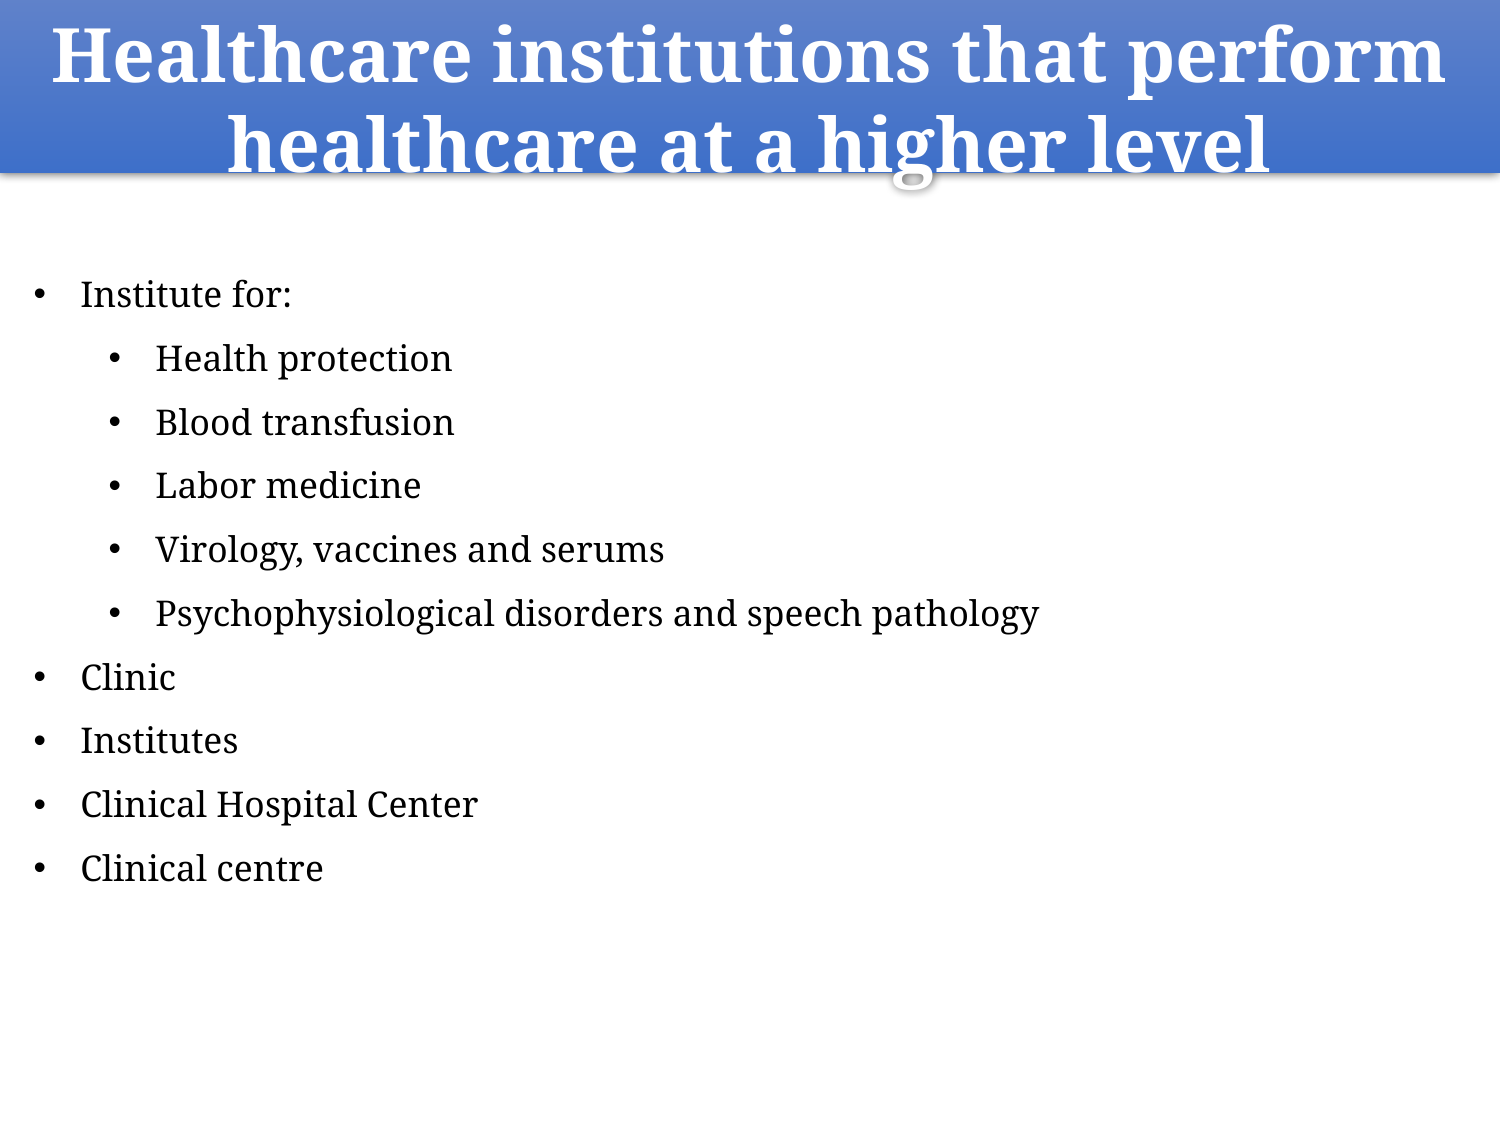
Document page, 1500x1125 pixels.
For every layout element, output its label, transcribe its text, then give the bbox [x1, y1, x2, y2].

text_box Healthcare institutions that perform healthcare at a higher level [0, 0, 1500, 173]
text_box Institute for: Health protection Blood transfusion Labor medicine Virology, vaccines and serums Psychophysiological disorders and speech pathology Clinic Institutes Clinical Hospital Center Clinical centre [18, 243, 1482, 896]
